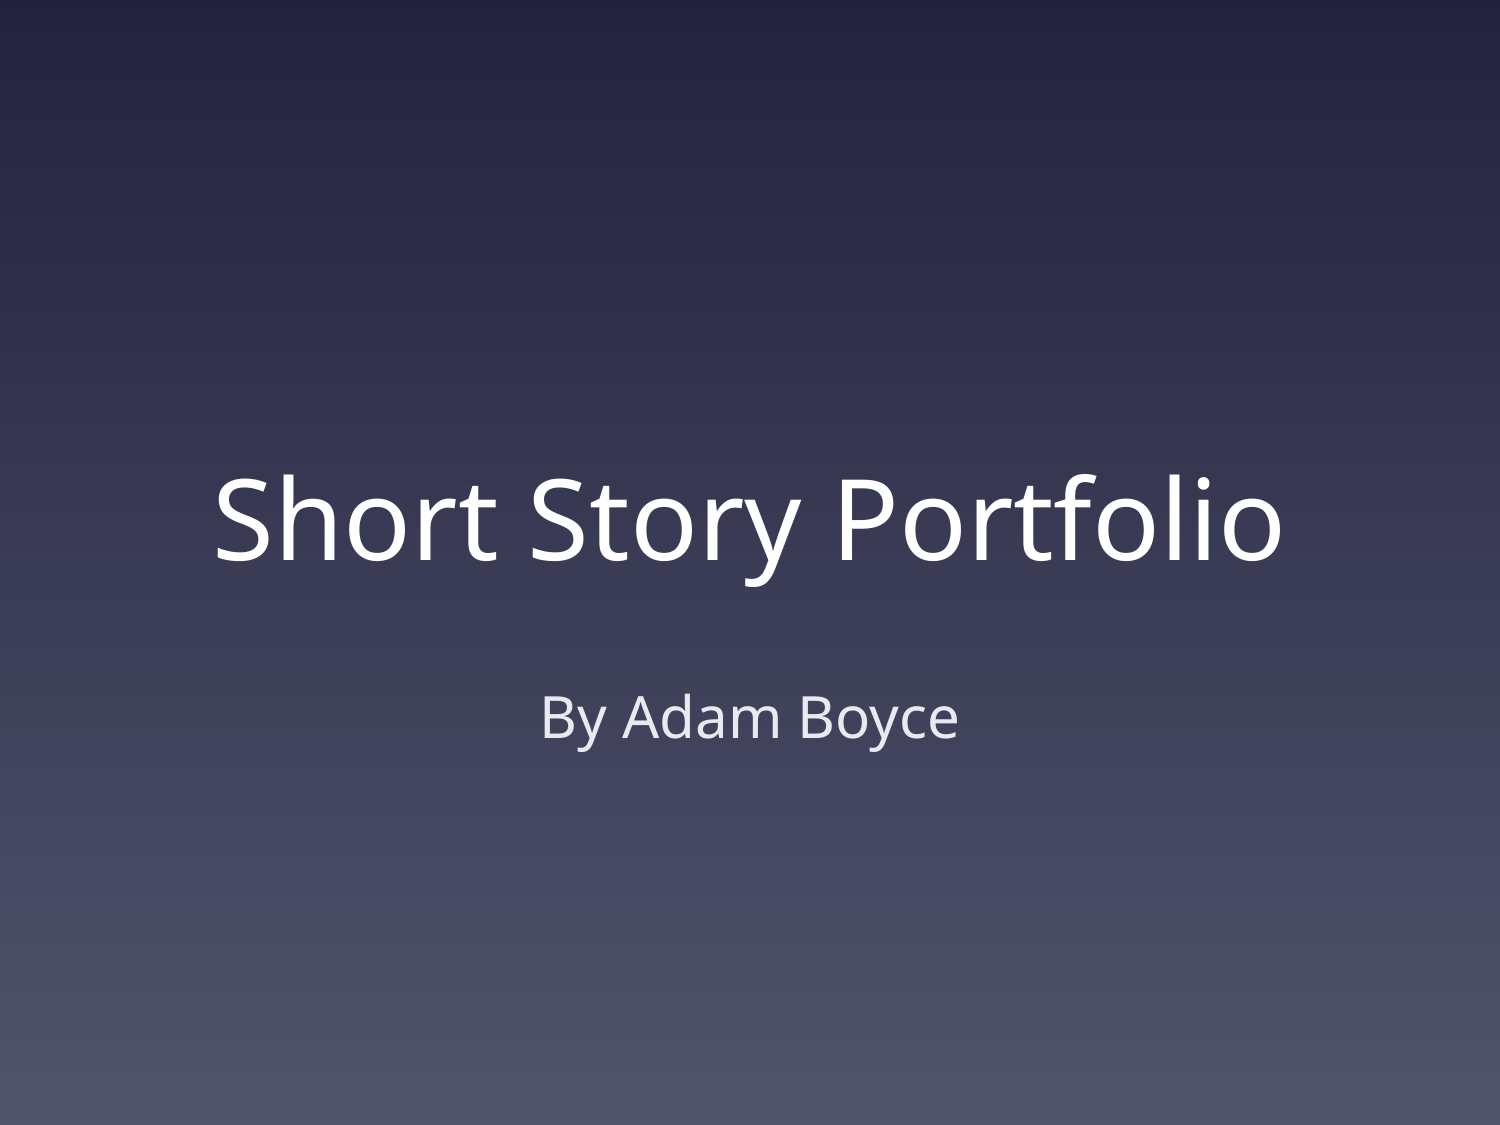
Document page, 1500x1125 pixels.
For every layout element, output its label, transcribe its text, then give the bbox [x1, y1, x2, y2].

title Short Story Portfolio [112, 349, 1388, 591]
subtitle By Adam Boyce [225, 637, 1275, 925]
